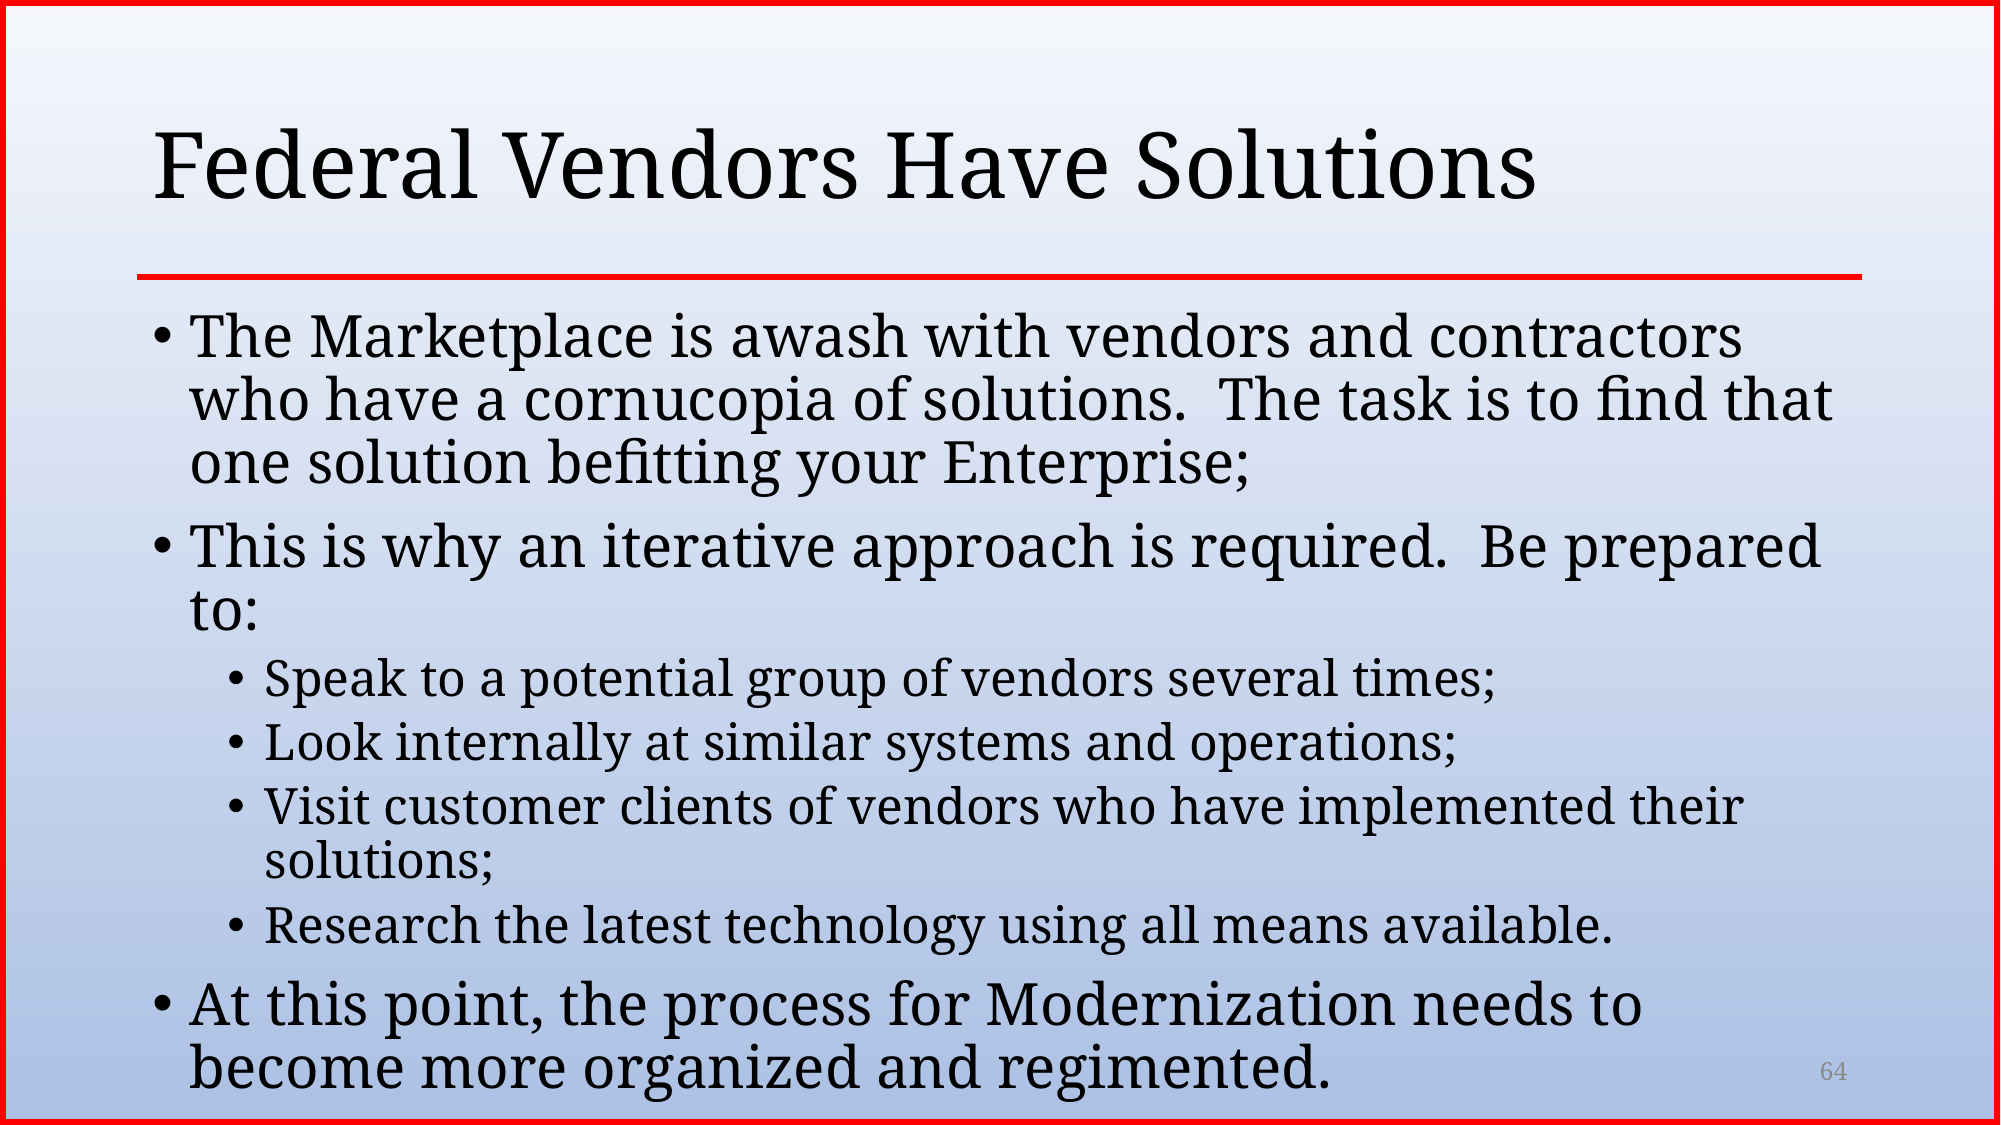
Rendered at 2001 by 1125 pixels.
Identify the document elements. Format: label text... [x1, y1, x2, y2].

title Federal Vendors Have Solutions [137, 59, 1863, 278]
list The Marketplace is awash with vendors and contractors who have a cornucopia of solutions. The task is to find that one solution befitting your Enterprise; This is why an iterative approach is required. Be prepared to: Speak to a potential group of vendors several times; Look internally at similar systems and operations; Visit customer clients of vendors who have implemented their solutions; Research the latest technology using all means available. At this point, the process for Modernization needs to become more organized and regimented. [137, 299, 1863, 1014]
slide_number 64 [1412, 1042, 1863, 1103]
